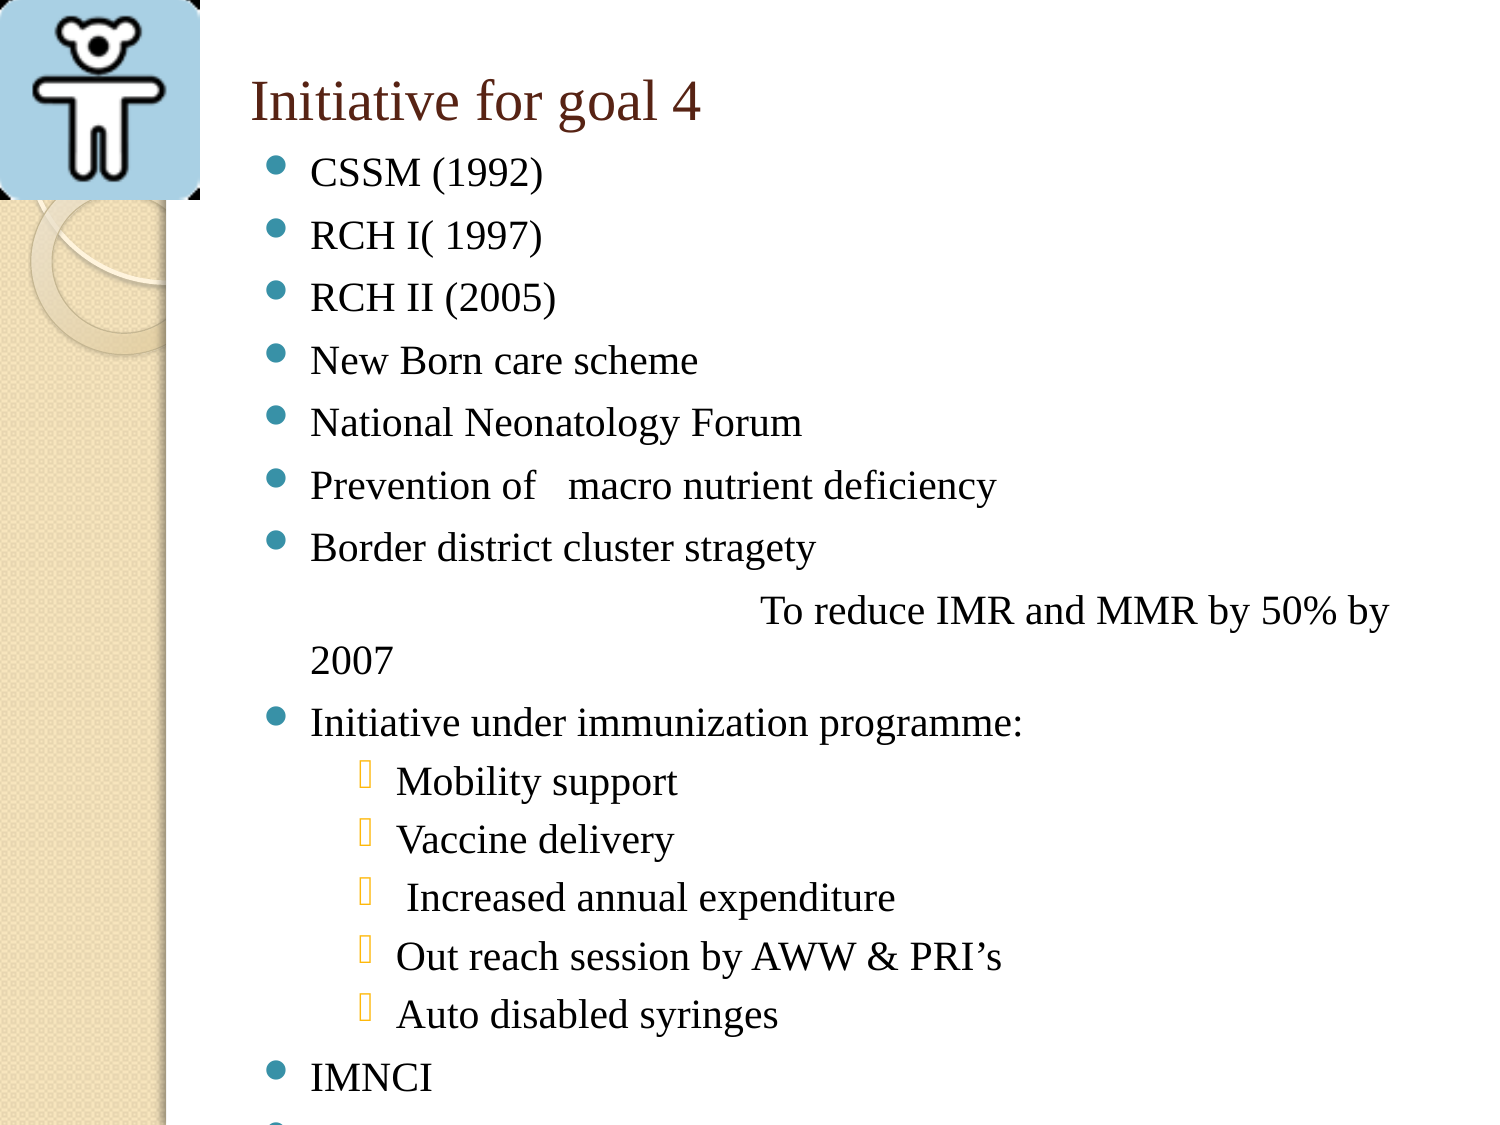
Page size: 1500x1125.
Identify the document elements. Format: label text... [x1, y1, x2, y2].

list CSSM (1992) RCH I( 1997) RCH II (2005) New Born care scheme National Neonatology Forum Prevention of macro nutrient deficiency Border district cluster stragety To reduce IMR and MMR by 50% by 2007 Initiative under immunization programme: Mobility support Vaccine delivery Increased annual expenditure Out reach session by AWW & PRI’s Auto disabled syringes IMNCI Community IMNCI [235, 137, 1466, 988]
picture [0, 0, 201, 201]
title Initiative for goal 4 [235, 45, 1466, 137]
